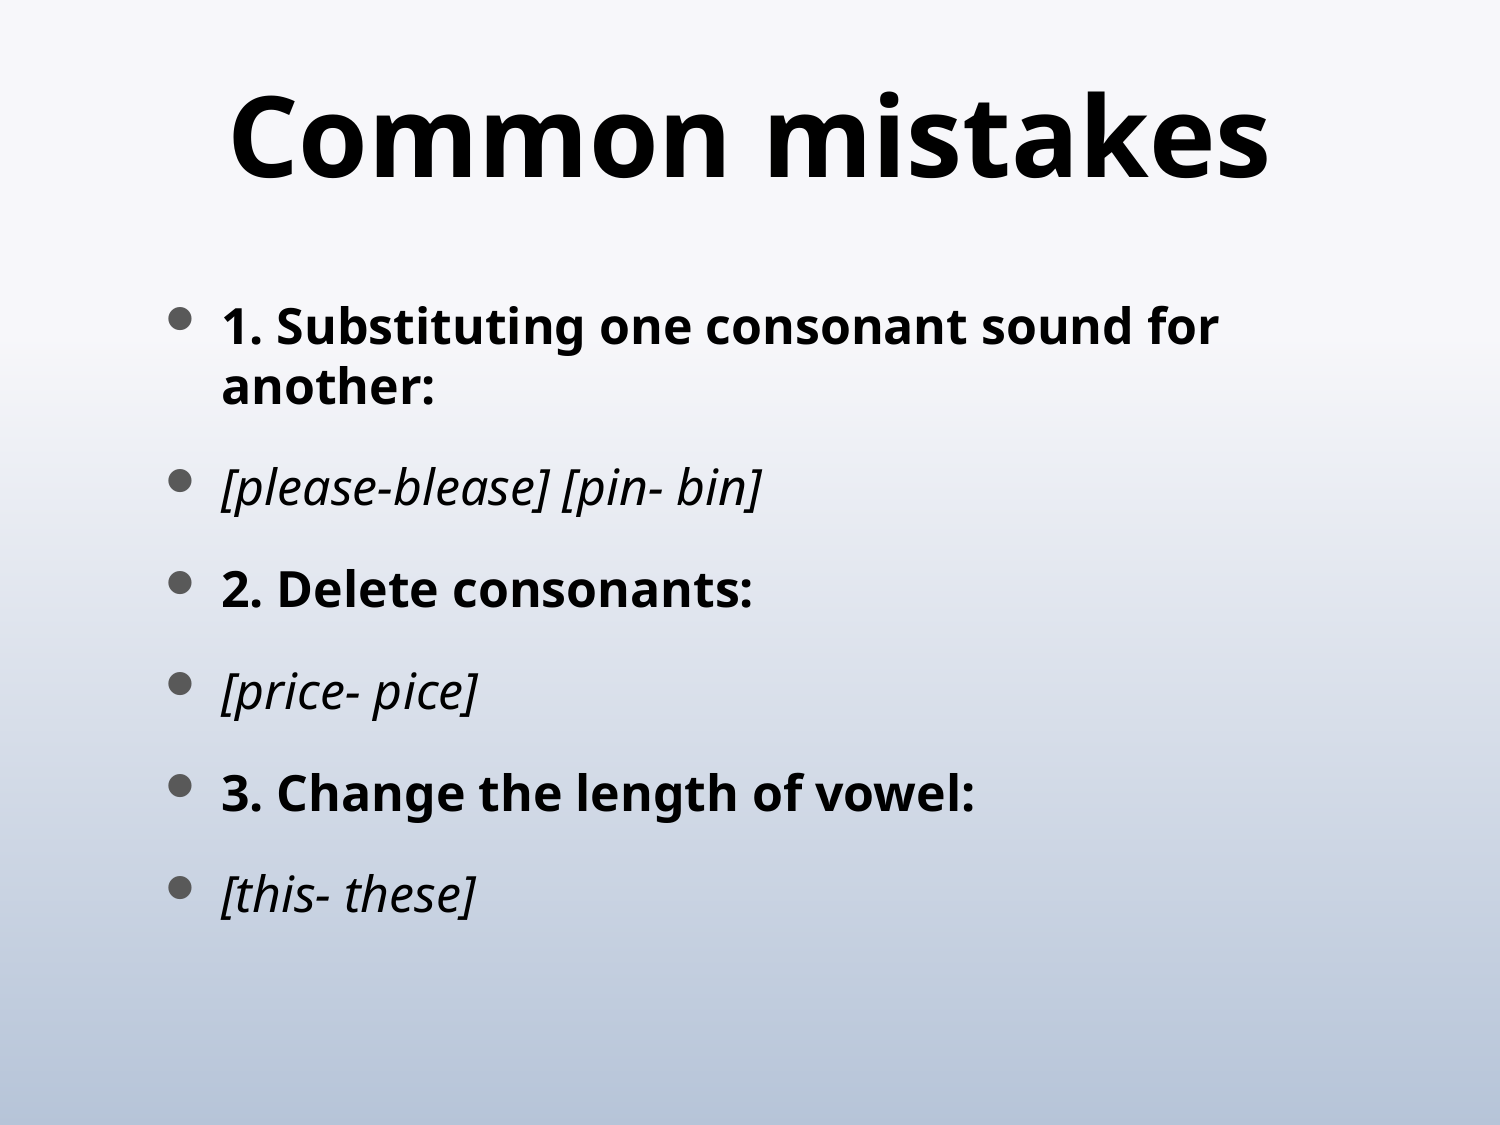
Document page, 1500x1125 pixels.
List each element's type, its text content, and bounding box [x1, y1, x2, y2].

list 1. Substituting one consonant sound for another: [please-blease] [pin- bin] 2. Delete consonants: [price- pice] 3. Change the length of vowel: [this- these] [150, 286, 1350, 993]
title Common mistakes [150, 37, 1350, 245]
